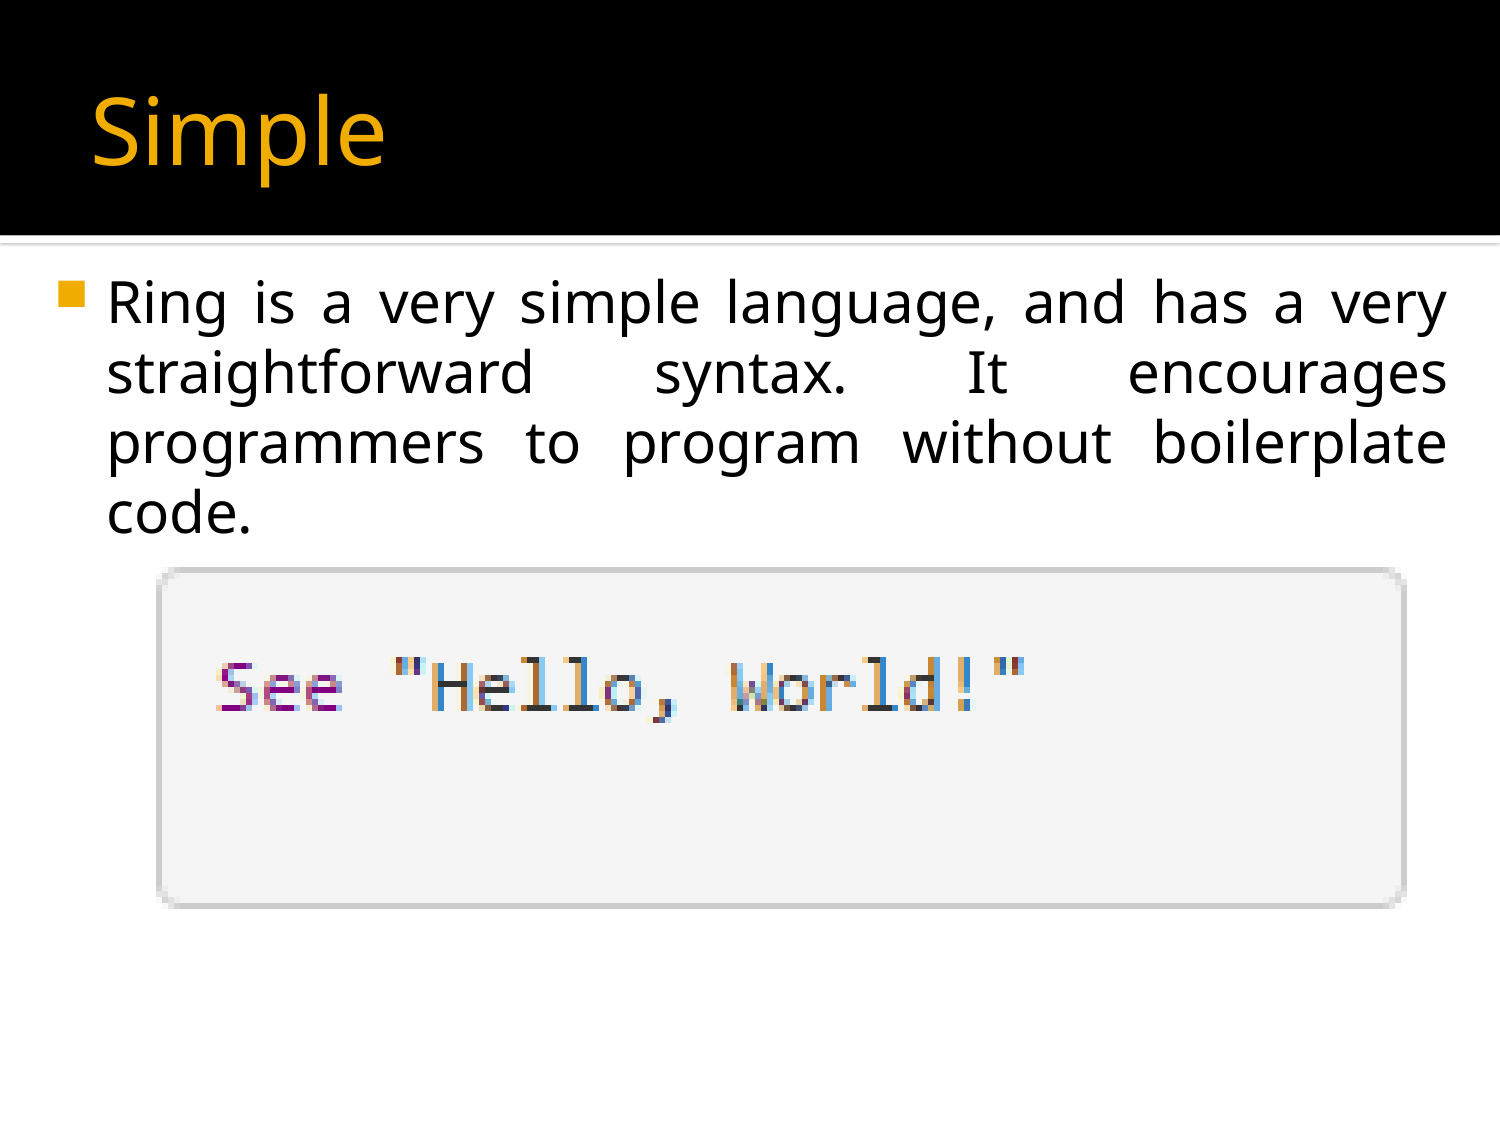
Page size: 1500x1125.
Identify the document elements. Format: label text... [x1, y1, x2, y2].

picture [133, 549, 1425, 963]
title Simple [75, 25, 1425, 231]
list Ring is a very simple language, and has a very straightforward syntax. It encourages programmers to program without boilerplate code. [24, 249, 1463, 1050]
